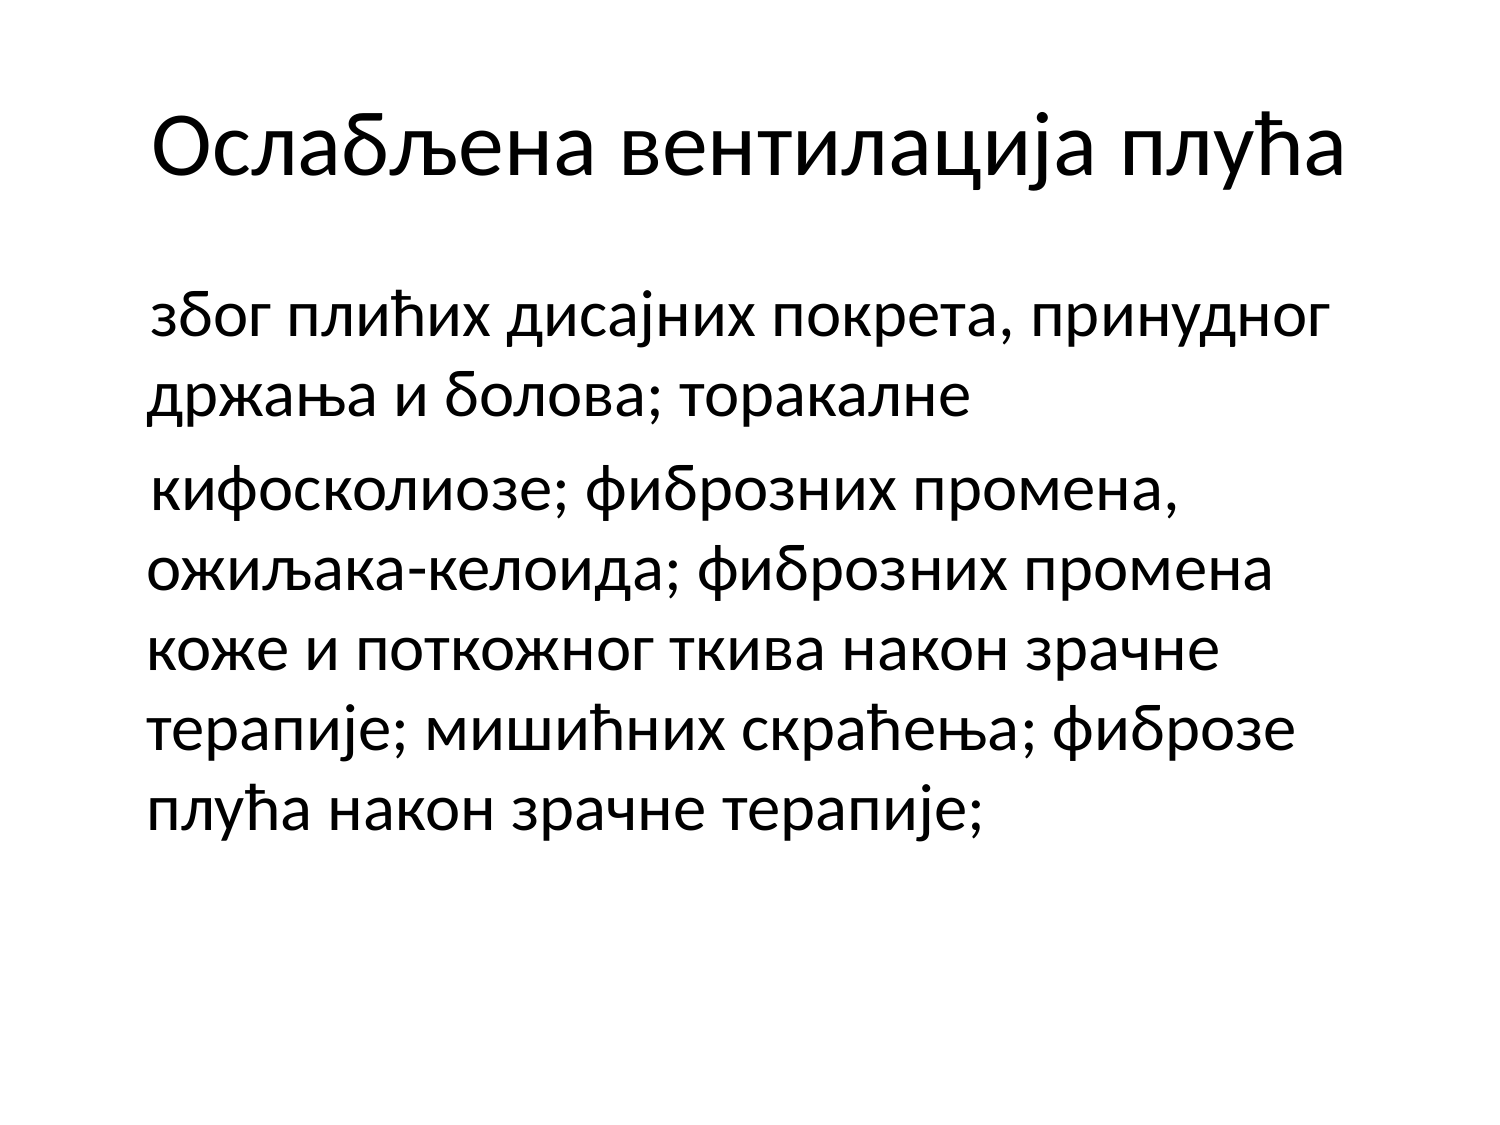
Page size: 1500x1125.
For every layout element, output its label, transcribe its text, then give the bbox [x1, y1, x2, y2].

list због плићих дисајних покрета, принудног држања и болова; торакалне кифосколиозе; фиброзних промена, ожиљака-келоида; фиброзних промена коже и поткожног ткива након зрачне терапије; мишићних скраћења; фиброзе плућа након зрачне терапије; [75, 262, 1425, 1005]
title Ослабљена вентилација плућа [75, 45, 1425, 233]
